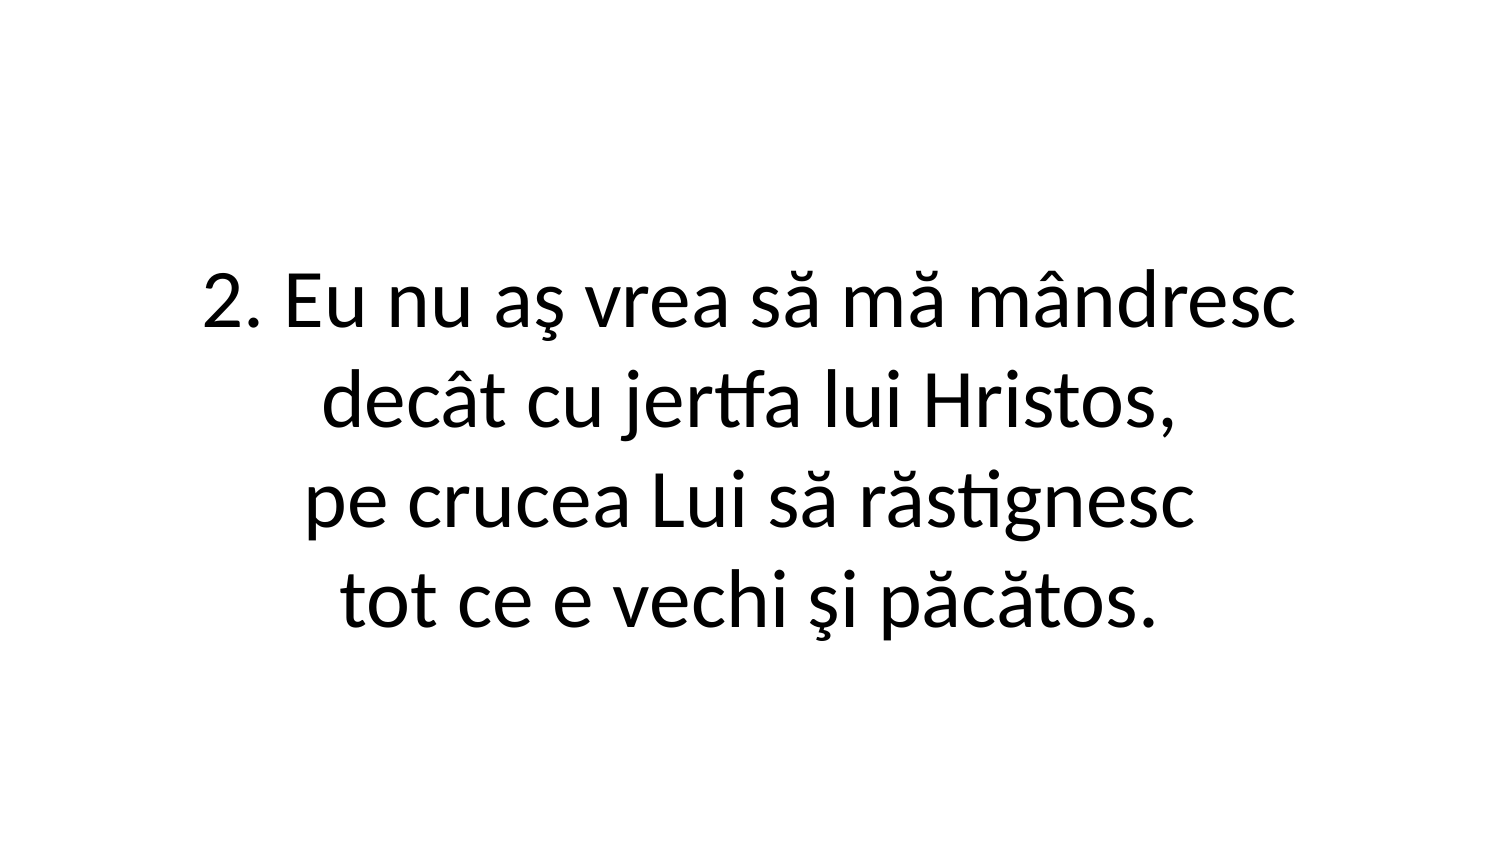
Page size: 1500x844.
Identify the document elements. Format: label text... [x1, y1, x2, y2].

text_box 2. Eu nu aş vrea să mă mândresc decât cu jertfa lui Hristos, pe crucea Lui să răstignesc tot ce e vechi şi păcătos. [186, 192, 1313, 652]
